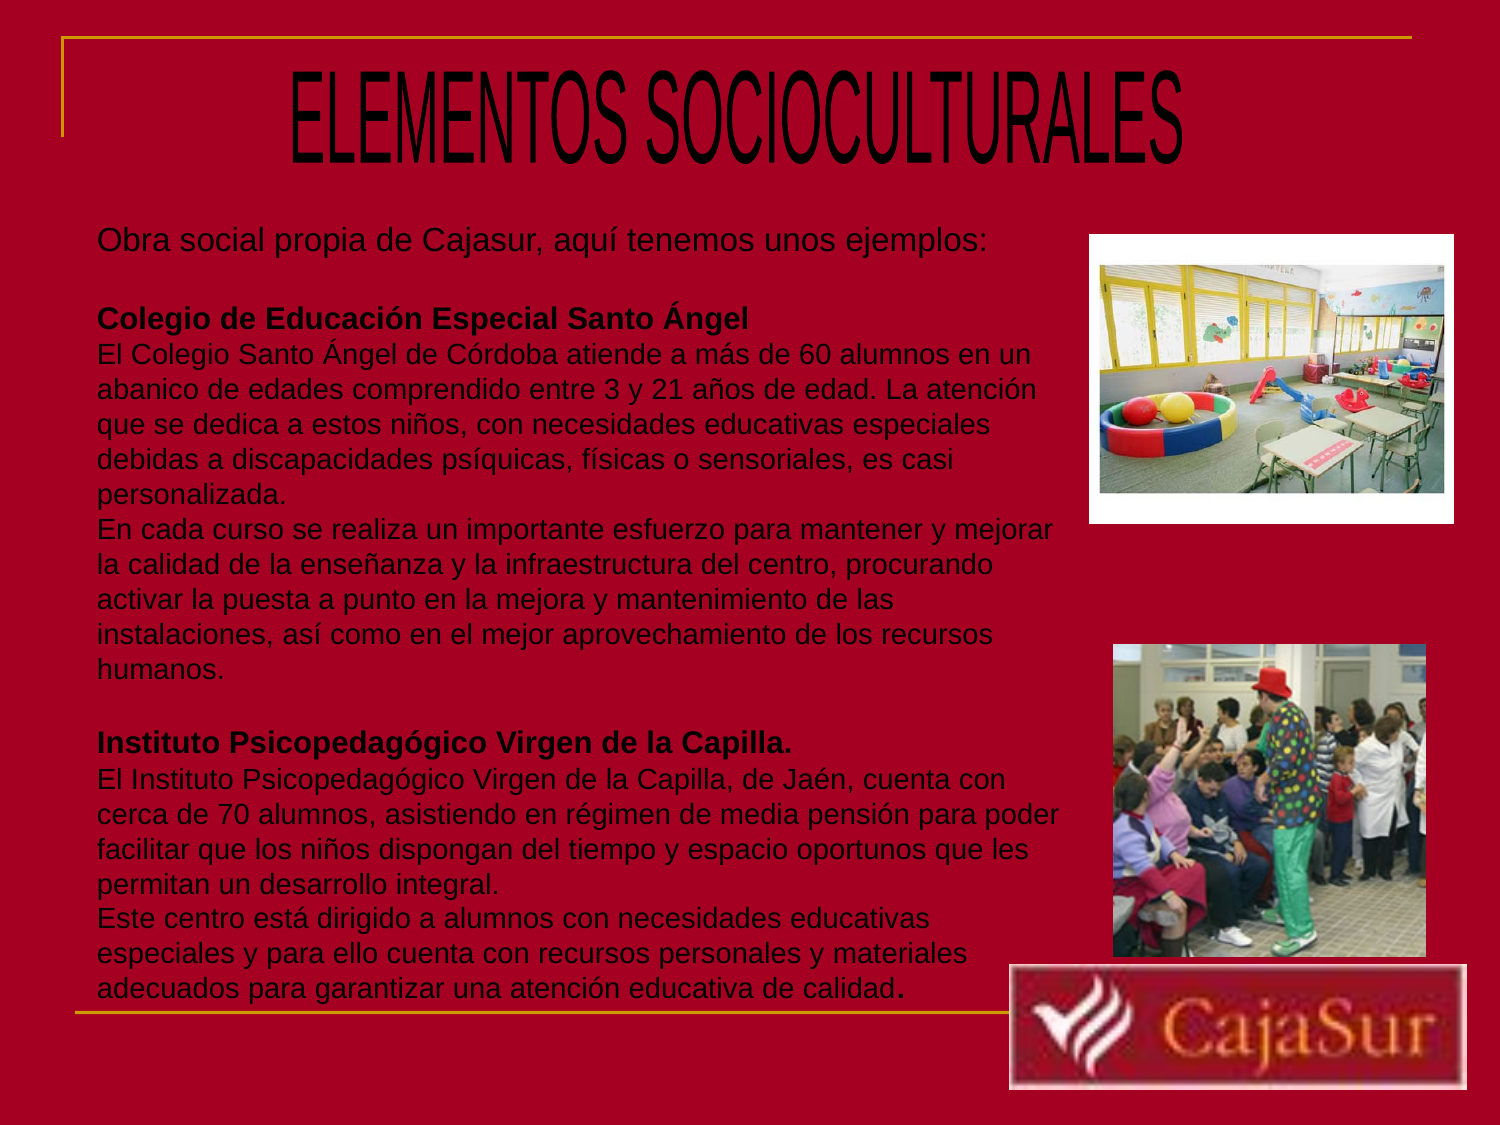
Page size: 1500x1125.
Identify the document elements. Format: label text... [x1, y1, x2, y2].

text_box Obra social propia de Cajasur, aquí tenemos unos ejemplos: Colegio de Educación Especial Santo Ángel El Colegio Santo Ángel de Córdoba atiende a más de 60 alumnos en un abanico de edades comprendido entre 3 y 21 años de edad. La atención que se dedica a estos niños, con necesidades educativas especiales debidas a discapacidades psíquicas, físicas o sensoriales, es casi personalizada. En cada curso se realiza un importante esfuerzo para mantener y mejorar la calidad de la enseñanza y la infraestructura del centro, procurando activar la puesta a punto en la mejora y mantenimiento de las instalaciones, así como en el mejor aprovechamiento de los recursos humanos. Instituto Psicopedagógico Virgen de la Capilla. El Instituto Psicopedagógico Virgen de la Capilla, de Jaén, cuenta con cerca de 70 alumnos, asistiendo en régimen de media pensión para poder facilitar que los niños dispongan del tiempo y espacio oportunos que les permitan un desarrollo integral. Este centro está dirigido a alumnos con necesidades educativas especiales y para ello cuenta con recursos personales y materiales adecuados para garantizar una atención educativa de calidad. [82, 210, 1079, 1125]
picture [1112, 644, 1426, 958]
picture [1089, 234, 1454, 524]
picture [1009, 963, 1467, 1091]
